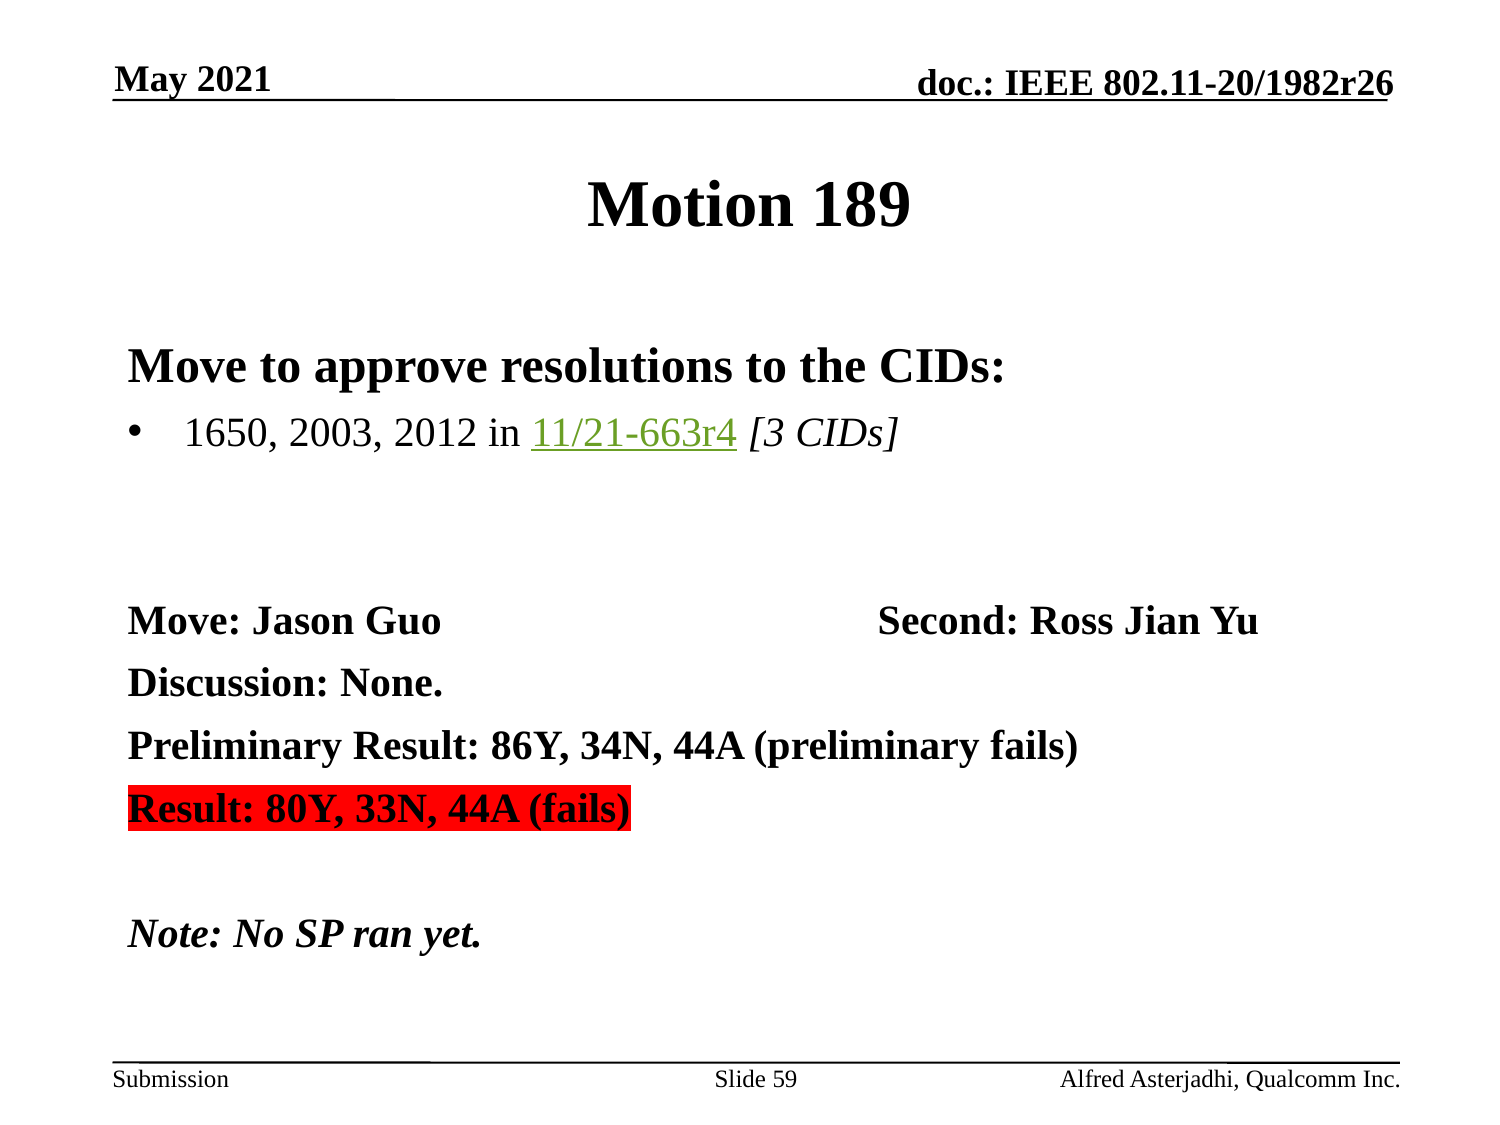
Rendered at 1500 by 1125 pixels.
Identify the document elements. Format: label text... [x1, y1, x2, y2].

footer Alfred Asterjadhi, Qualcomm Inc. [878, 1061, 1402, 1093]
slide_number Slide 59 [712, 1061, 800, 1123]
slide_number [114, 54, 423, 100]
title Motion 189 [112, 112, 1388, 288]
list Move to approve resolutions to the CIDs: 1650, 2003, 2012 in 11/21-663r4 [3 CIDs] Move: Jason Guo Second: Ross Jian Yu Discussion: None. Preliminary Result: 86Y, 34N, 44A (preliminary fails) Result: 80Y, 33N, 44A (fails) Note: No SP ran yet. [112, 324, 1388, 1000]
